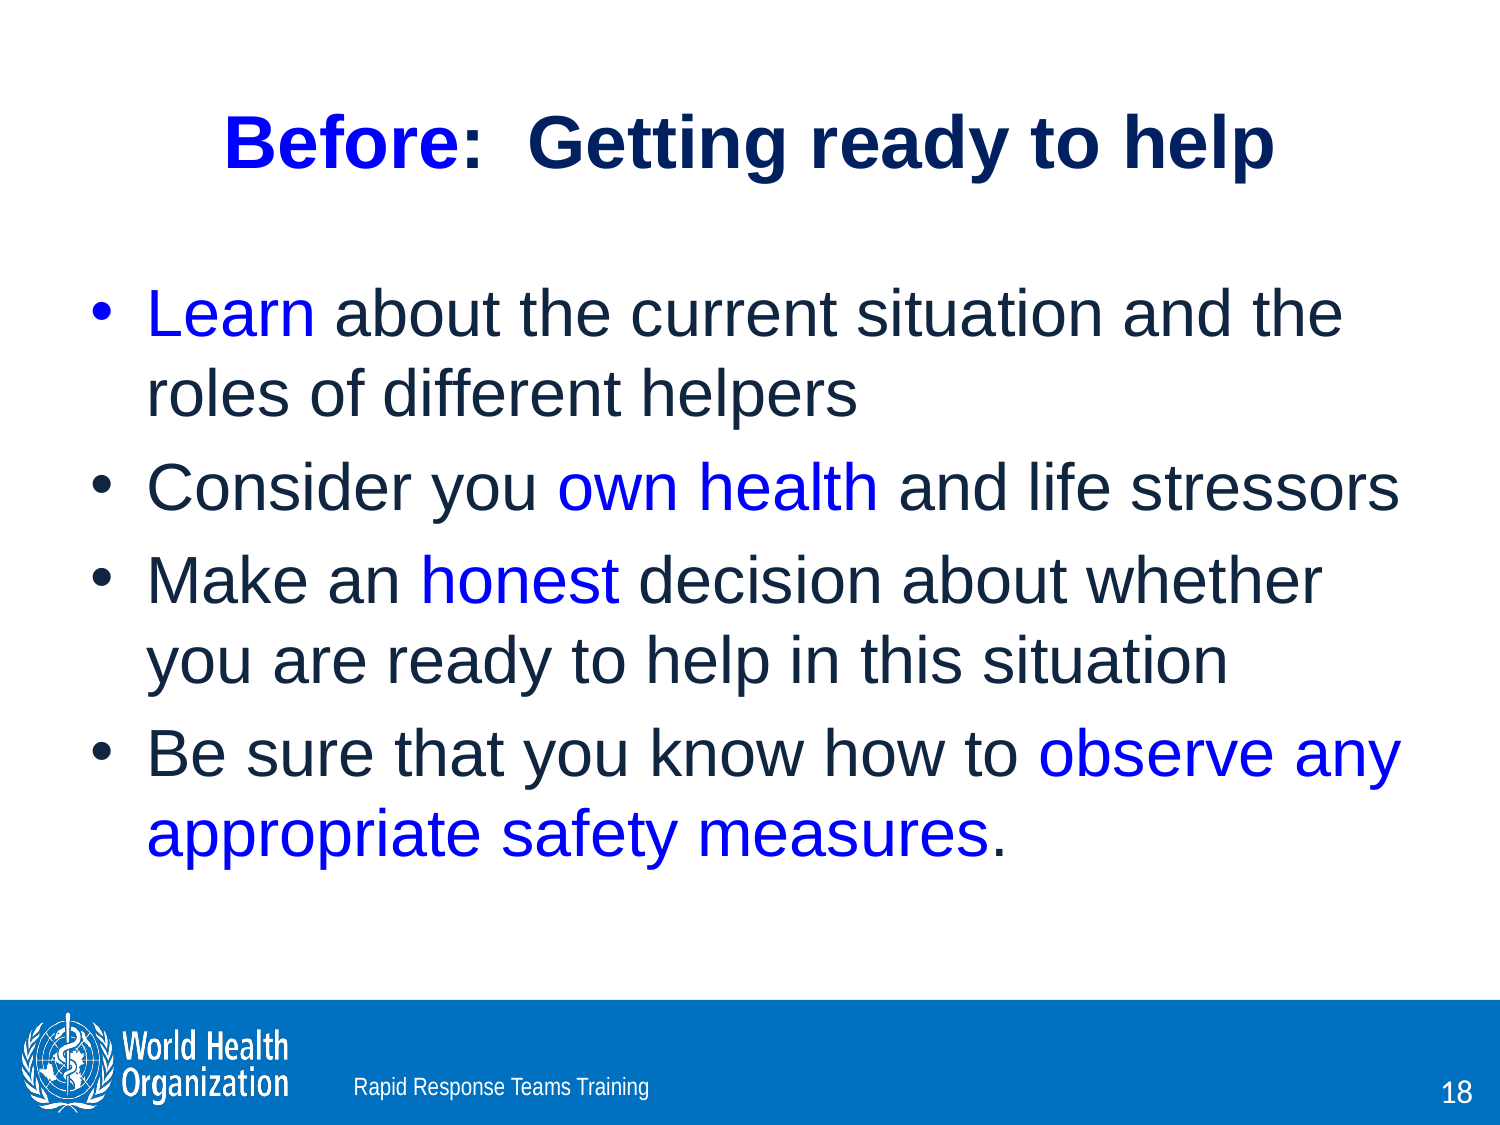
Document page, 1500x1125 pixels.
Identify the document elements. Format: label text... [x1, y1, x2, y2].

picture [21, 1012, 288, 1113]
list Learn about the current situation and the roles of different helpers Consider you own health and life stressors Make an honest decision about whether you are ready to help in this situation Be sure that you know how to observe any appropriate safety measures. [75, 262, 1425, 1005]
title Before: Getting ready to help [75, 45, 1425, 233]
